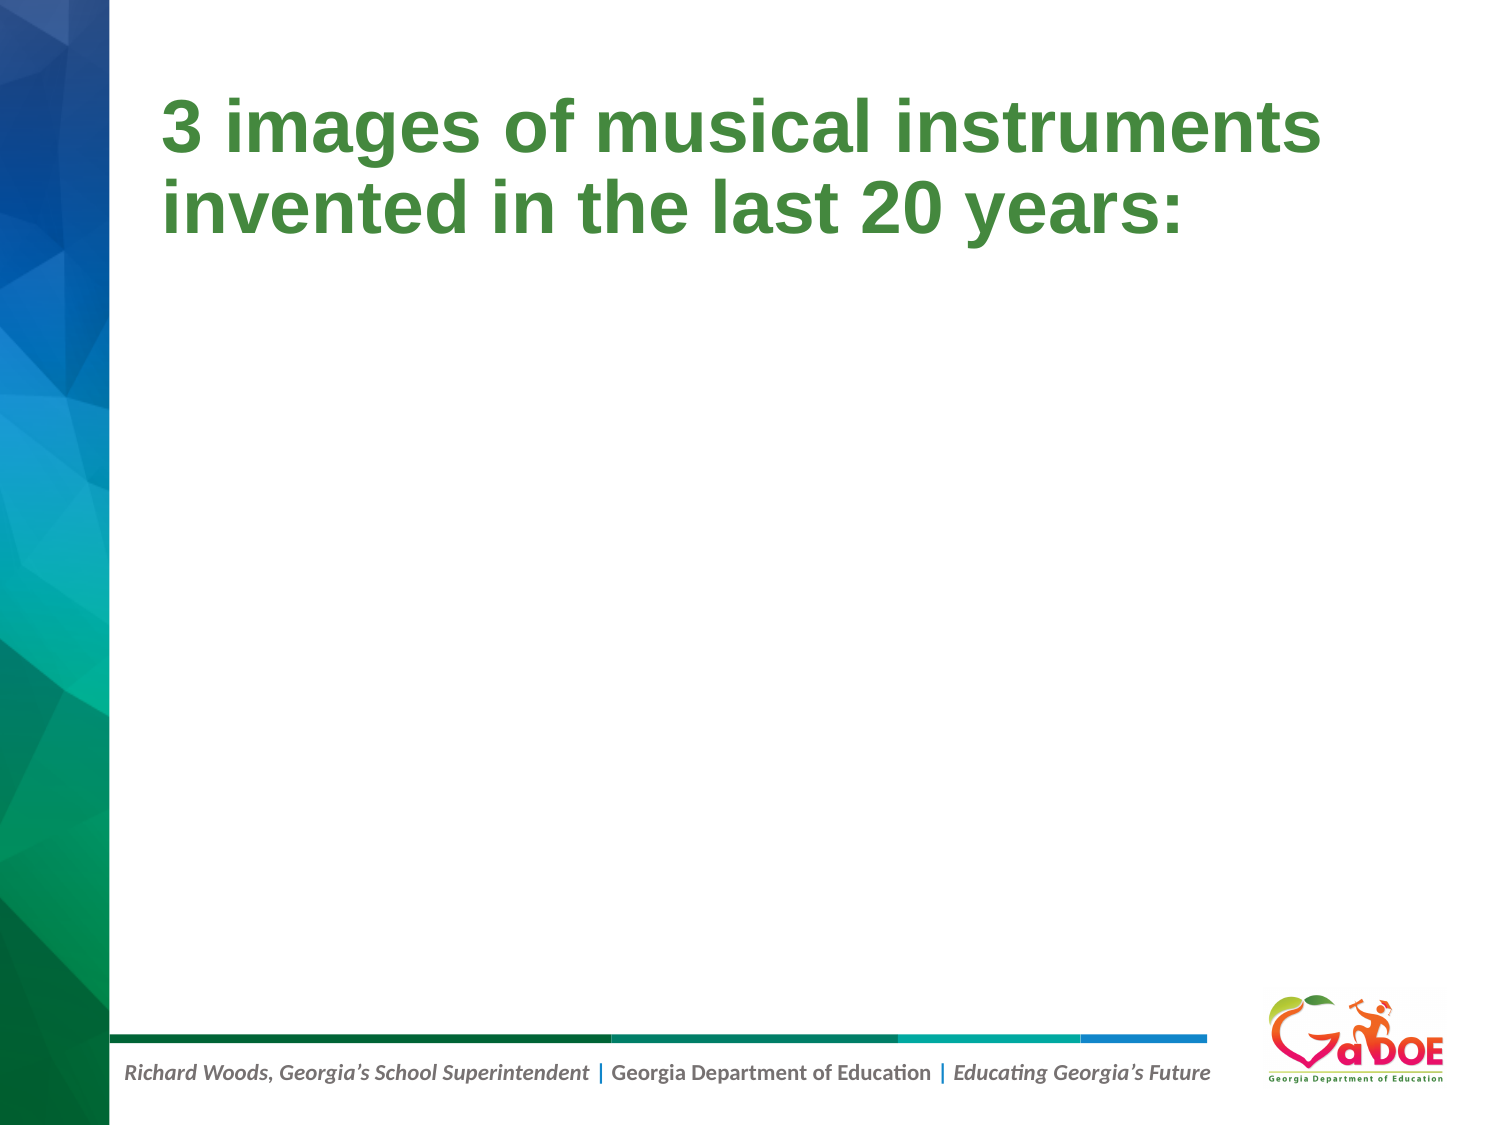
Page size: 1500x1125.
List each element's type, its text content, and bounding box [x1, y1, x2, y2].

picture [0, 0, 110, 1125]
picture [1263, 987, 1447, 1089]
title 3 images of musical instruments invented in the last 20 years: [146, 59, 1441, 278]
